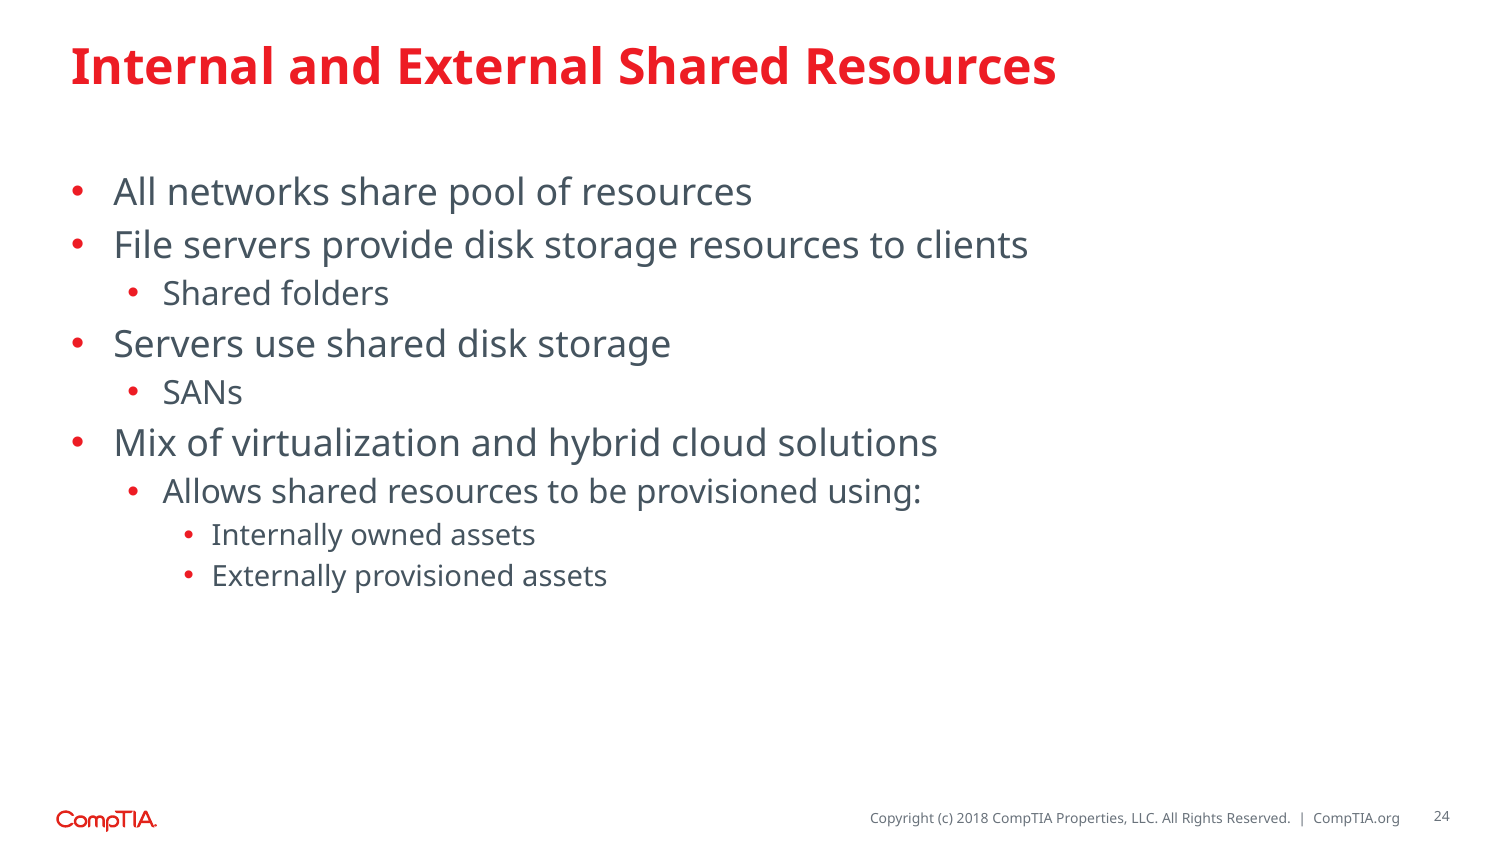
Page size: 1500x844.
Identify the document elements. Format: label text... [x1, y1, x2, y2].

list All networks share pool of resources File servers provide disk storage resources to clients Shared folders Servers use shared disk storage SANs Mix of virtualization and hybrid cloud solutions Allows shared resources to be provisioned using: Internally owned assets Externally provisioned assets [56, 160, 1444, 746]
slide_number 24 [1407, 800, 1450, 835]
title Internal and External Shared Resources [56, 12, 1444, 117]
